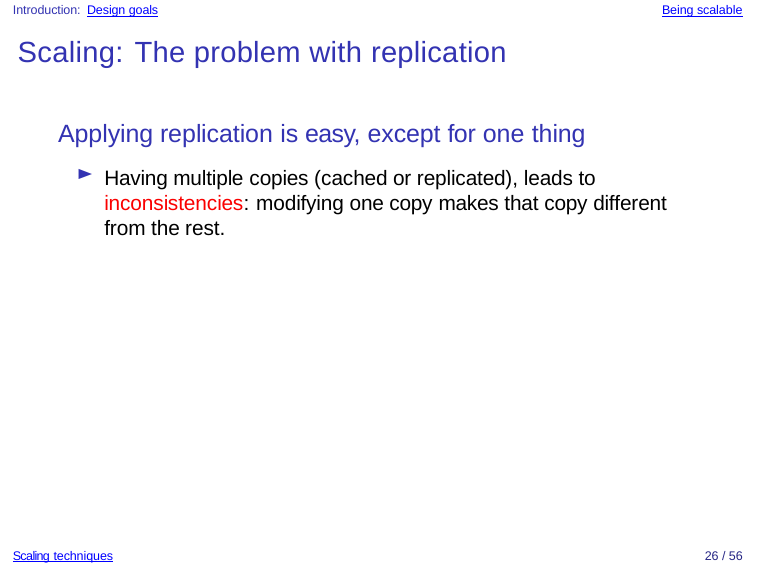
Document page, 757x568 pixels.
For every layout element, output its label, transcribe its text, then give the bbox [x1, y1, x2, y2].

text_box Being scalable [660, 0, 745, 18]
text_box Introduction: Design goals [10, 0, 163, 18]
text_box 26 / 56 [702, 546, 745, 563]
text_box Scaling: The problem with replication Applying replication is easy, except for one thing Having multiple copies (cached or replicated), leads to inconsistencies: modifying one copy makes that copy different from the rest. [13, 31, 681, 240]
text_box Scaling techniques [10, 546, 120, 563]
